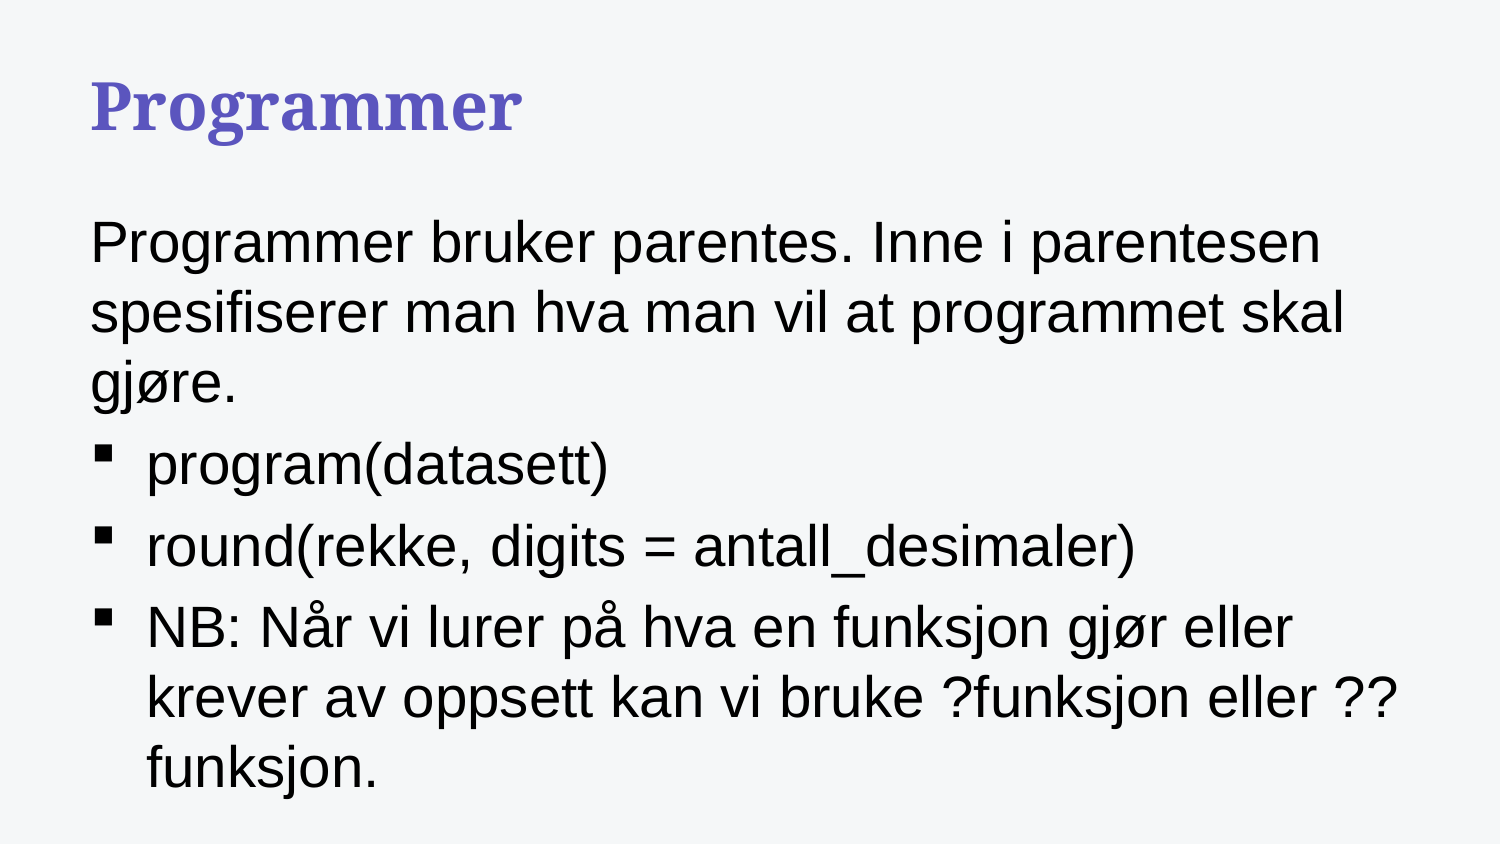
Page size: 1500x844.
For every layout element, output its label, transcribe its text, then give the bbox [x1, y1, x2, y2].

title Programmer [75, 33, 1425, 175]
list Programmer bruker parentes. Inne i parentesen spesifiserer man hva man vil at programmet skal gjøre. program(datasett) round(rekke, digits = antall_desimaler) NB: Når vi lurer på hva en funksjon gjør eller krever av oppsett kan vi bruke ?funksjon eller ?? funksjon. [75, 196, 1425, 754]
